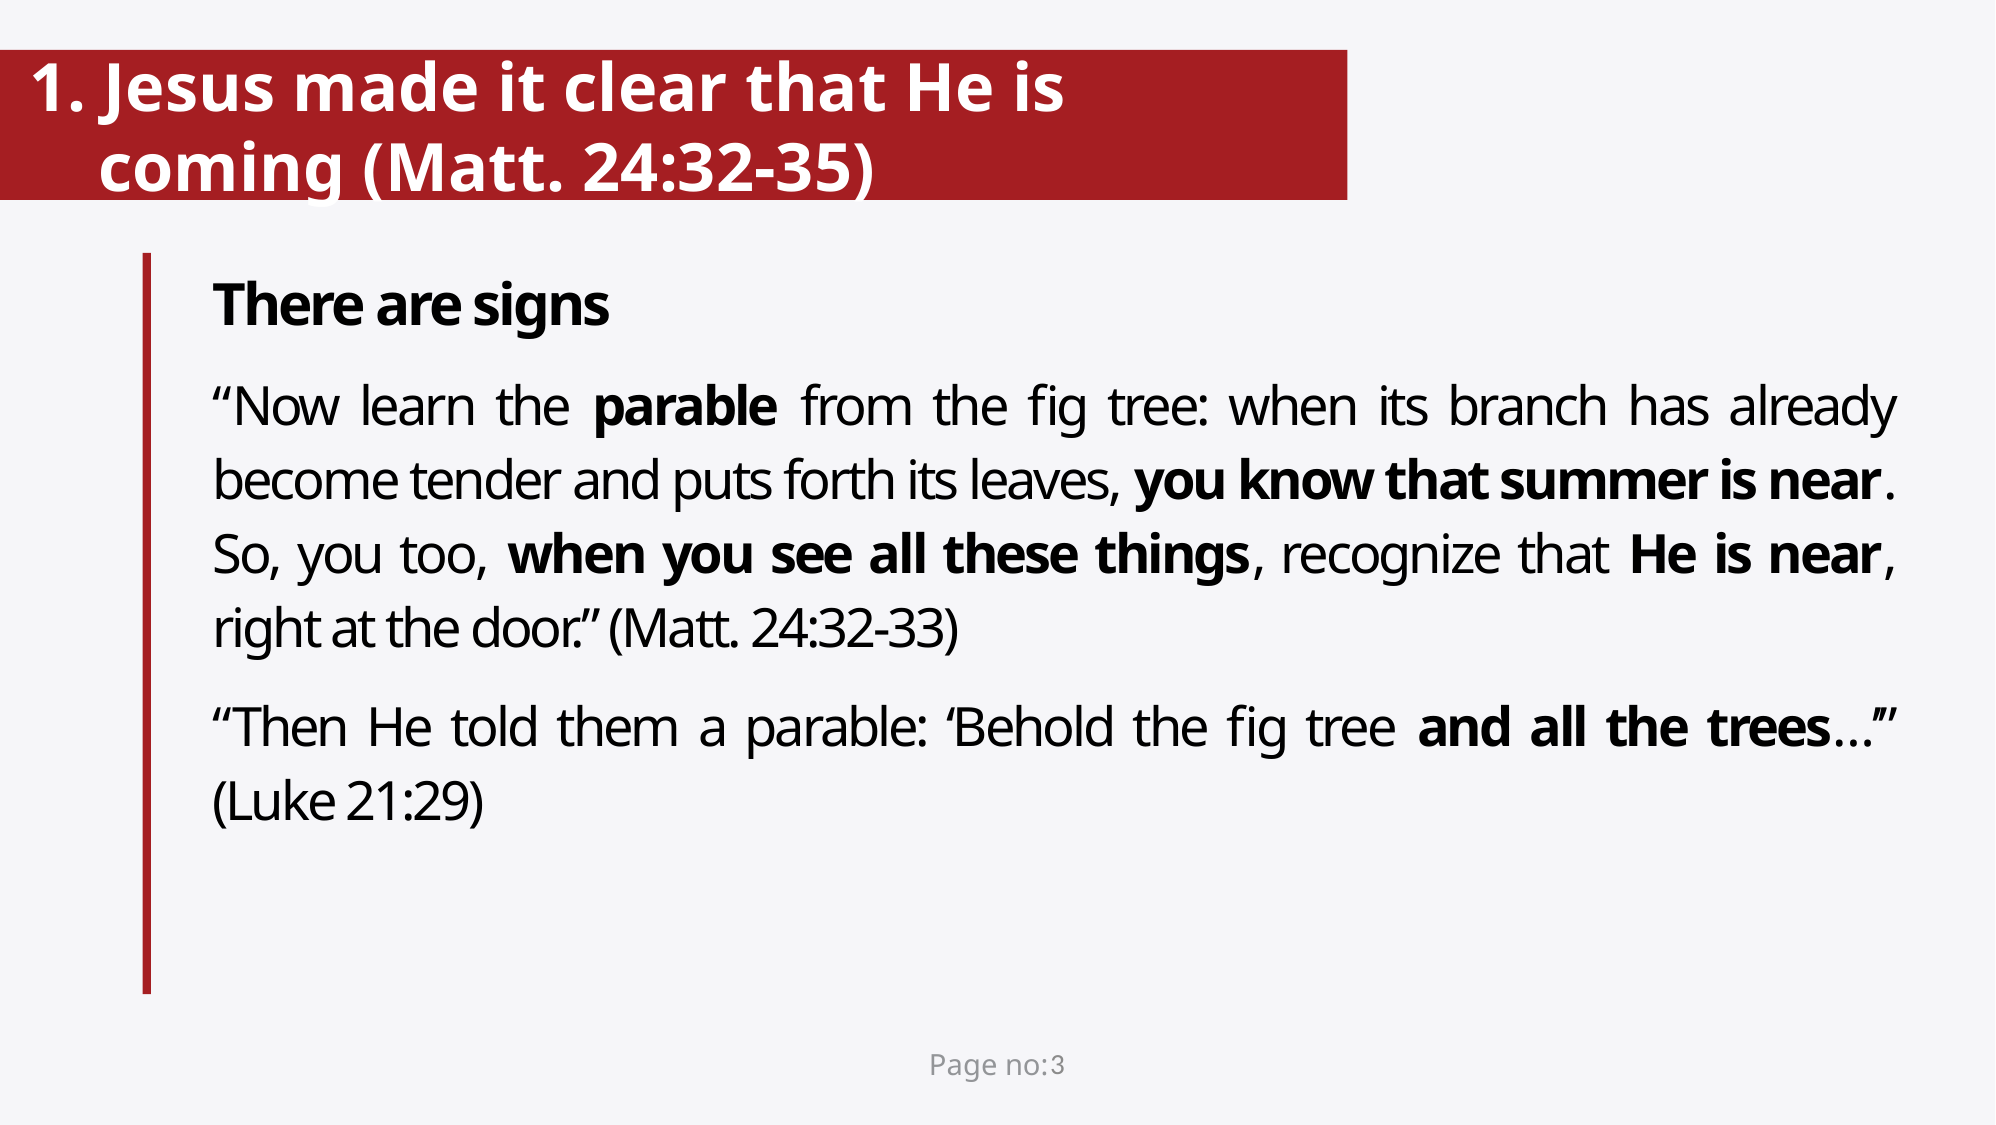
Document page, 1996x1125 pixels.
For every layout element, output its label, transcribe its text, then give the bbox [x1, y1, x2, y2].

subtitle There are signs “Now learn the parable from the fig tree: when its branch has already become tender and puts forth its leaves, you know that summer is near. So, you too, when you see all these things, recognize that He is near, right at the door.” (Matt. 24:32-33) “Then He told them a parable: ‘Behold the fig tree and all the trees…’” (Luke 21:29) [197, 249, 1910, 1000]
title 1. Jesus made it clear that He is coming (Matt. 24:32-35) [14, 62, 1810, 188]
